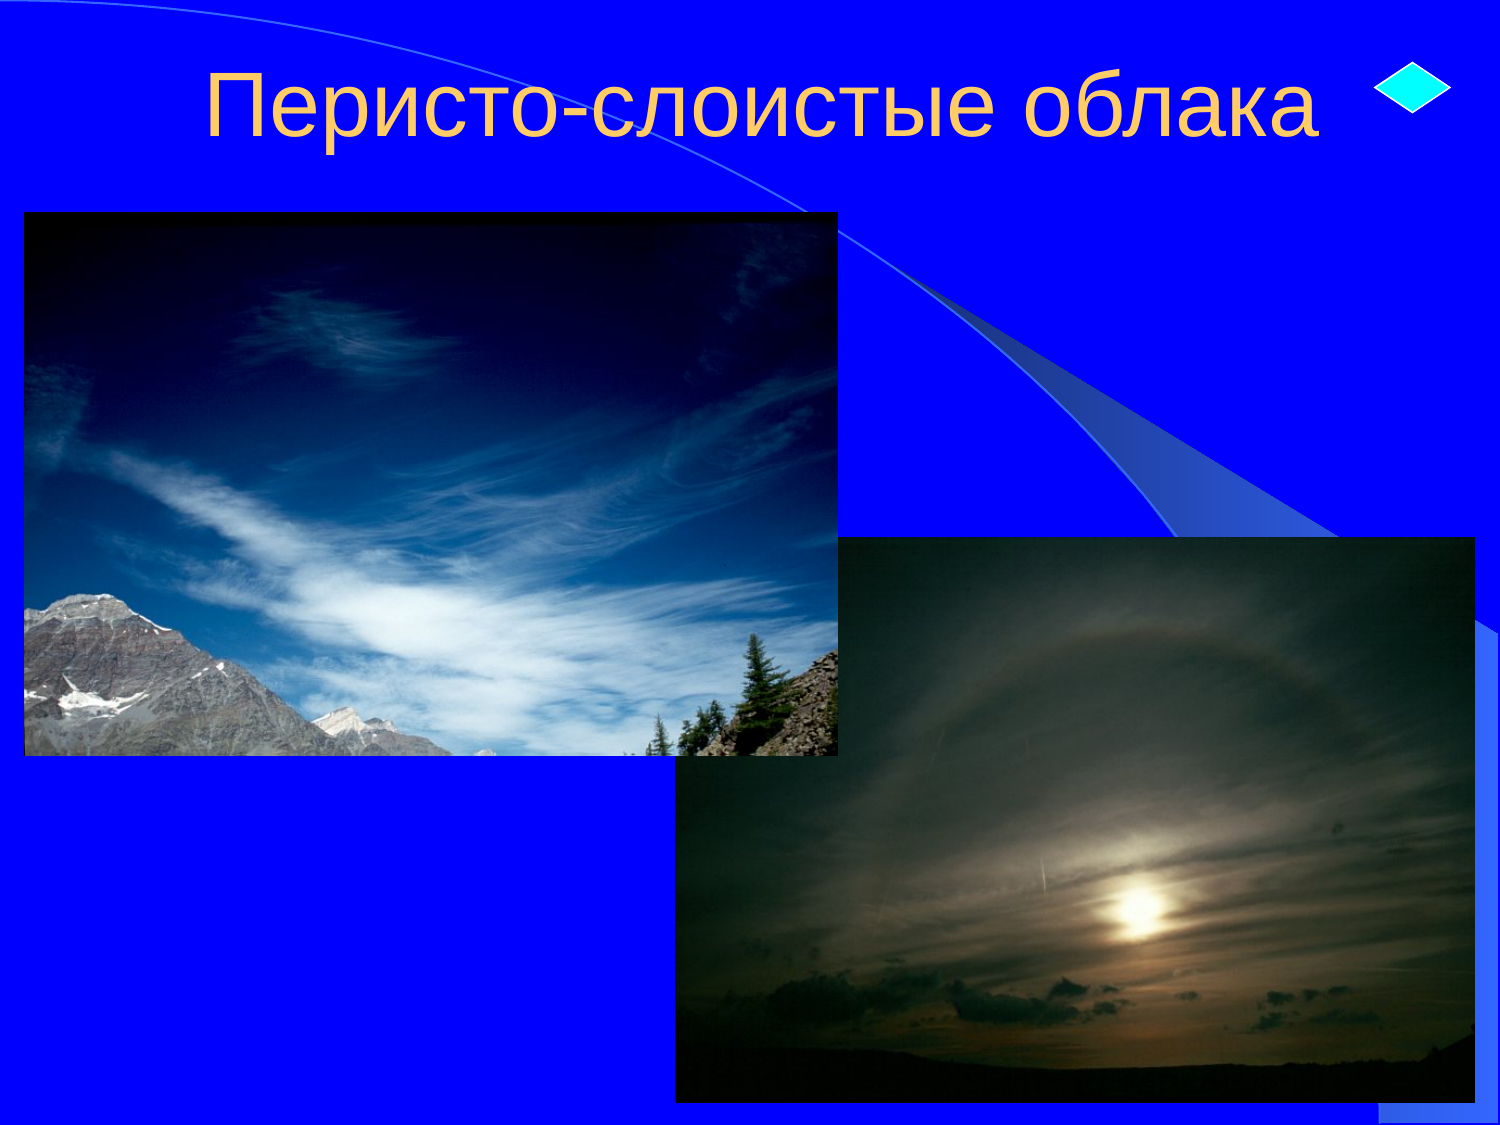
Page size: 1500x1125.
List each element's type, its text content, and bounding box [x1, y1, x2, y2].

title Перисто-слоистые облака [125, 0, 1400, 200]
text_box [1374, 62, 1450, 113]
picture [24, 212, 1476, 1103]
